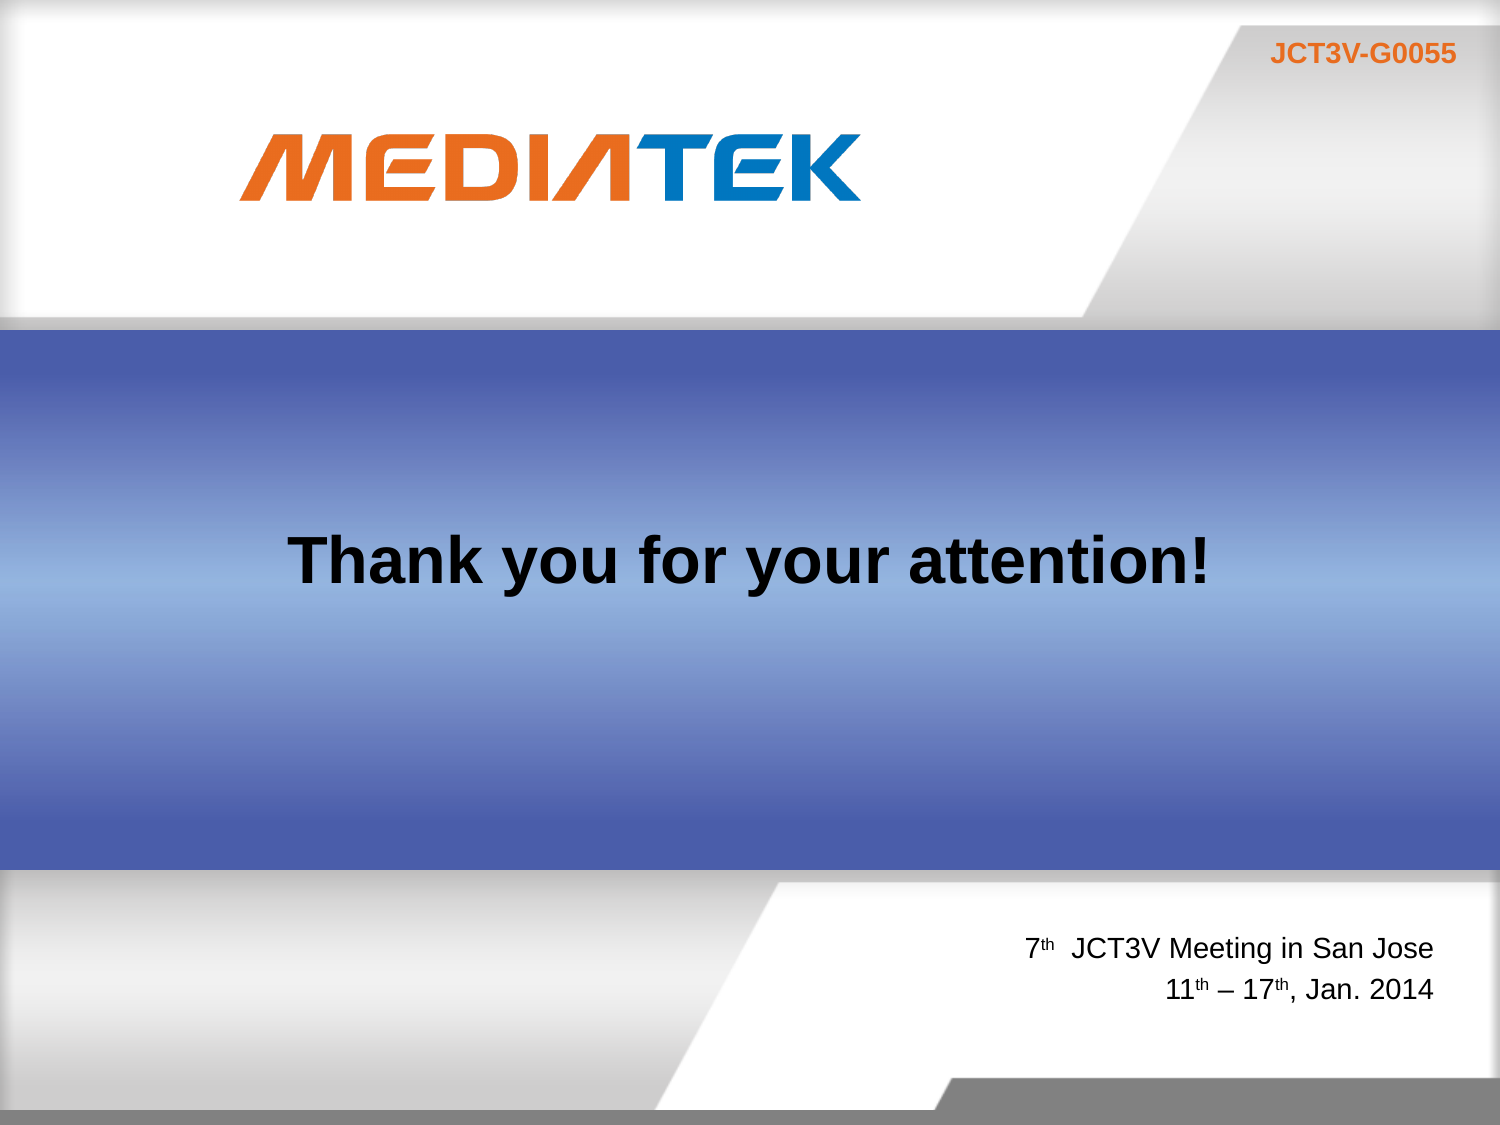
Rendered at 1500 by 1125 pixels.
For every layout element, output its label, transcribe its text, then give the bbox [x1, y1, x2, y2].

picture [0, 0, 1500, 1125]
title Thank you for your attention! [50, 438, 1450, 676]
